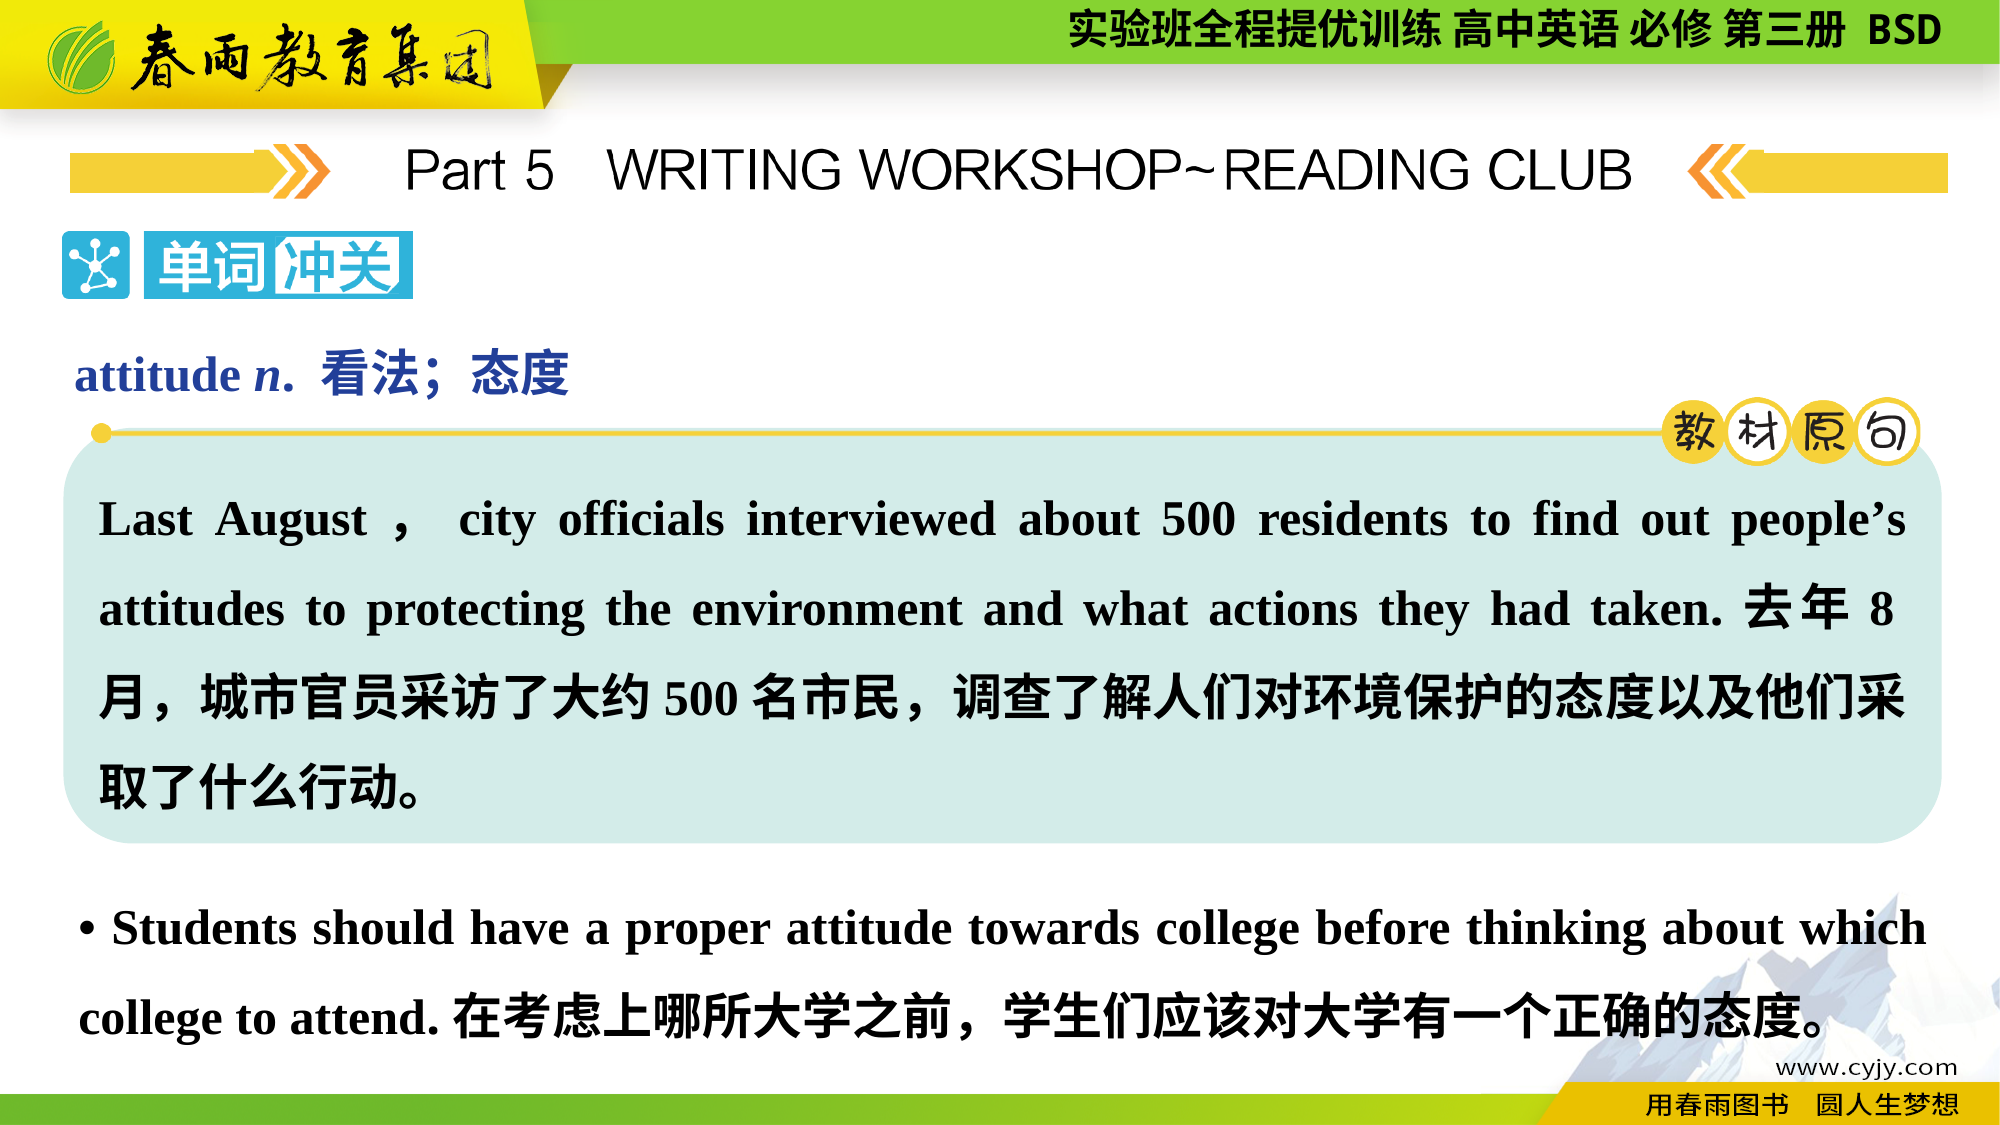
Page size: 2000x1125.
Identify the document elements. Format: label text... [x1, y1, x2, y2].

picture [0, 0, 2000, 1125]
text_box Last August，city officials interviewed about 500 residents to find out people’s attitudes to protecting the environment and what actions they had taken.去年8月，城市官员采访了大约500名市民，调查了解人们对环境保护的态度以及他们采取了什么行动。 [63, 447, 1942, 844]
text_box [90, 396, 1921, 496]
list attitude n. 看法；态度 [59, 304, 1944, 399]
text_box • Students should have a proper attitude towards college before thinking about which college to attend.在考虑上哪所大学之前，学生们应该对大学有一个正确的态度。 [63, 857, 1944, 1053]
